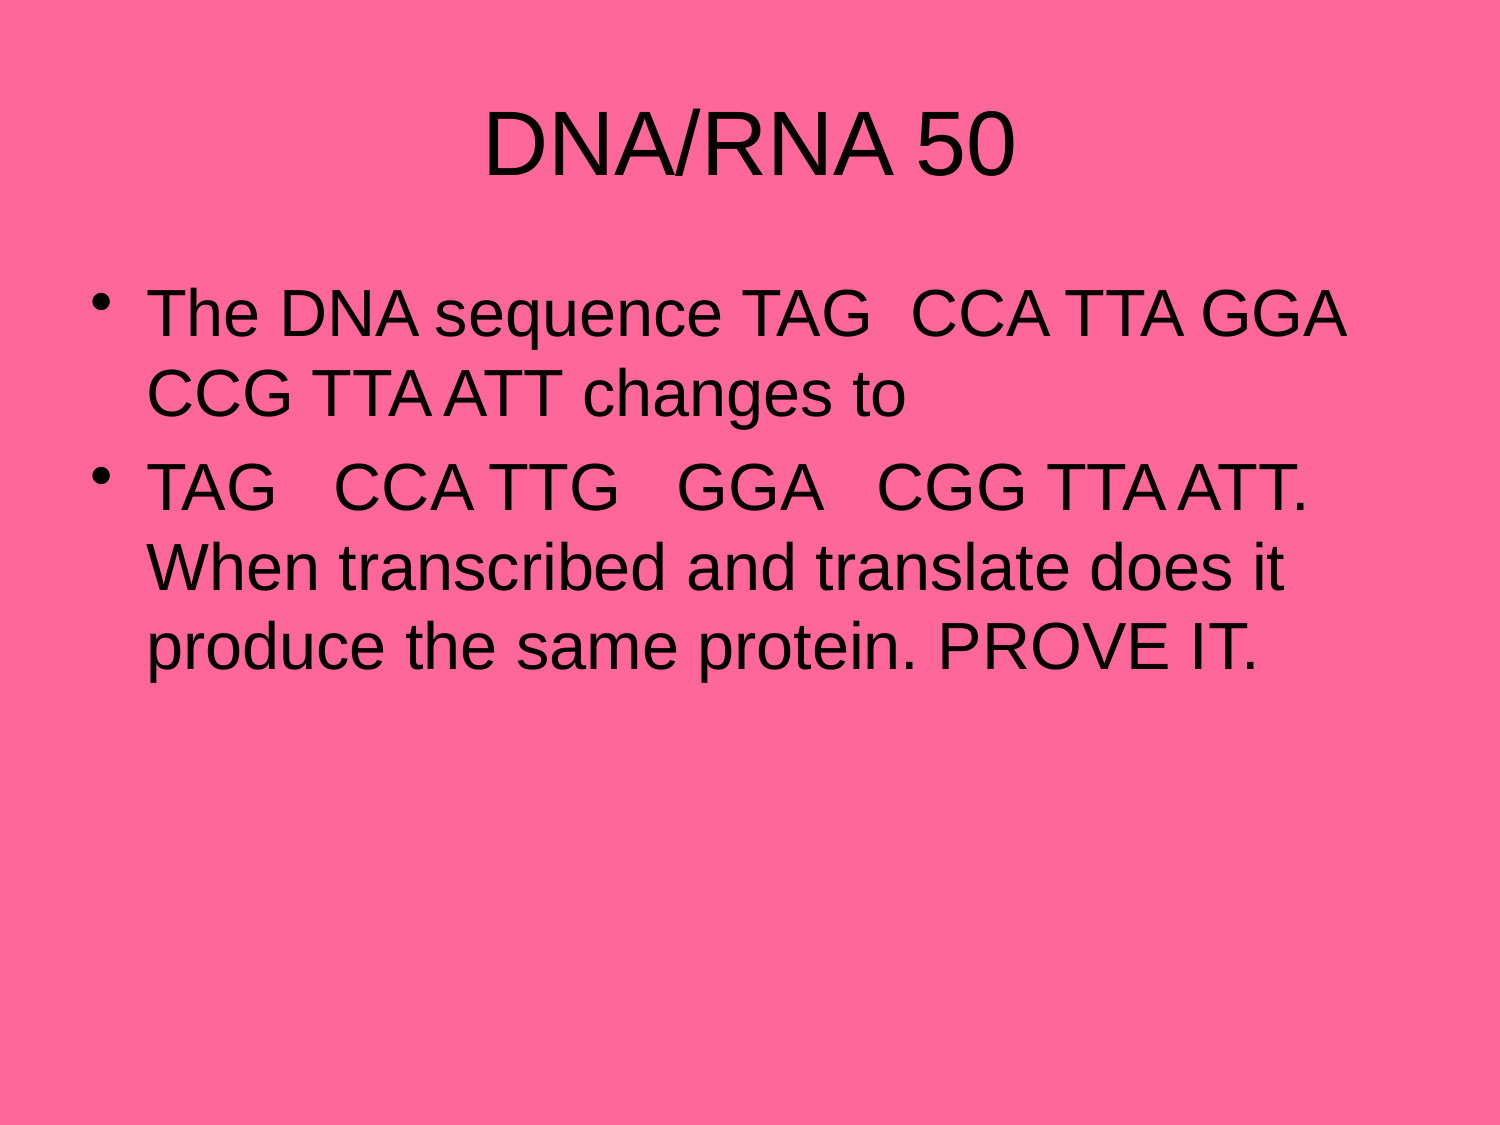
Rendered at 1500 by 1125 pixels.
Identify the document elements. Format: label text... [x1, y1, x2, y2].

title DNA/RNA 50 [74, 44, 1426, 233]
list The DNA sequence TAG CCA TTA GGA CCG TTA ATT changes to TAG CCA TTG GGA CGG TTA ATT. When transcribed and translate does it produce the same protein. PROVE IT. [74, 262, 1426, 1006]
